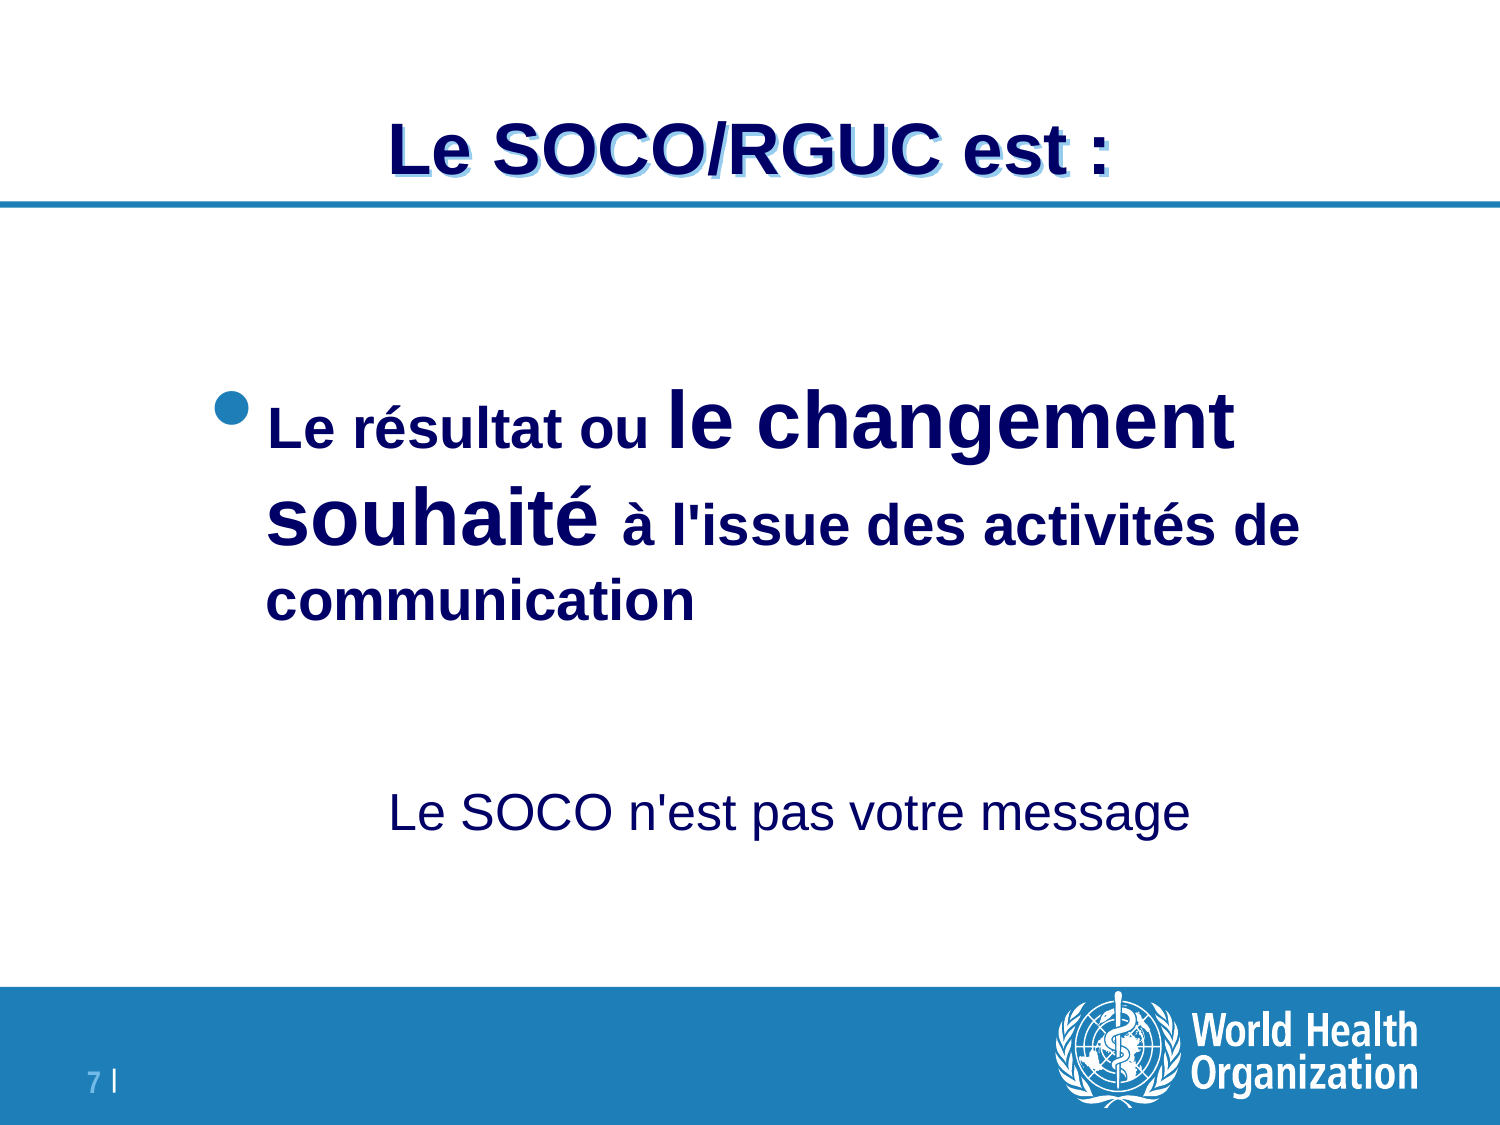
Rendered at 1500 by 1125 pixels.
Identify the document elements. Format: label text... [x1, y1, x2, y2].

list Le résultat ou le changement souhaité à l'issue des activités de communication Le SOCO n'est pas votre message [209, 367, 1371, 979]
title Le SOCO/RGUC est : [0, 0, 1500, 204]
